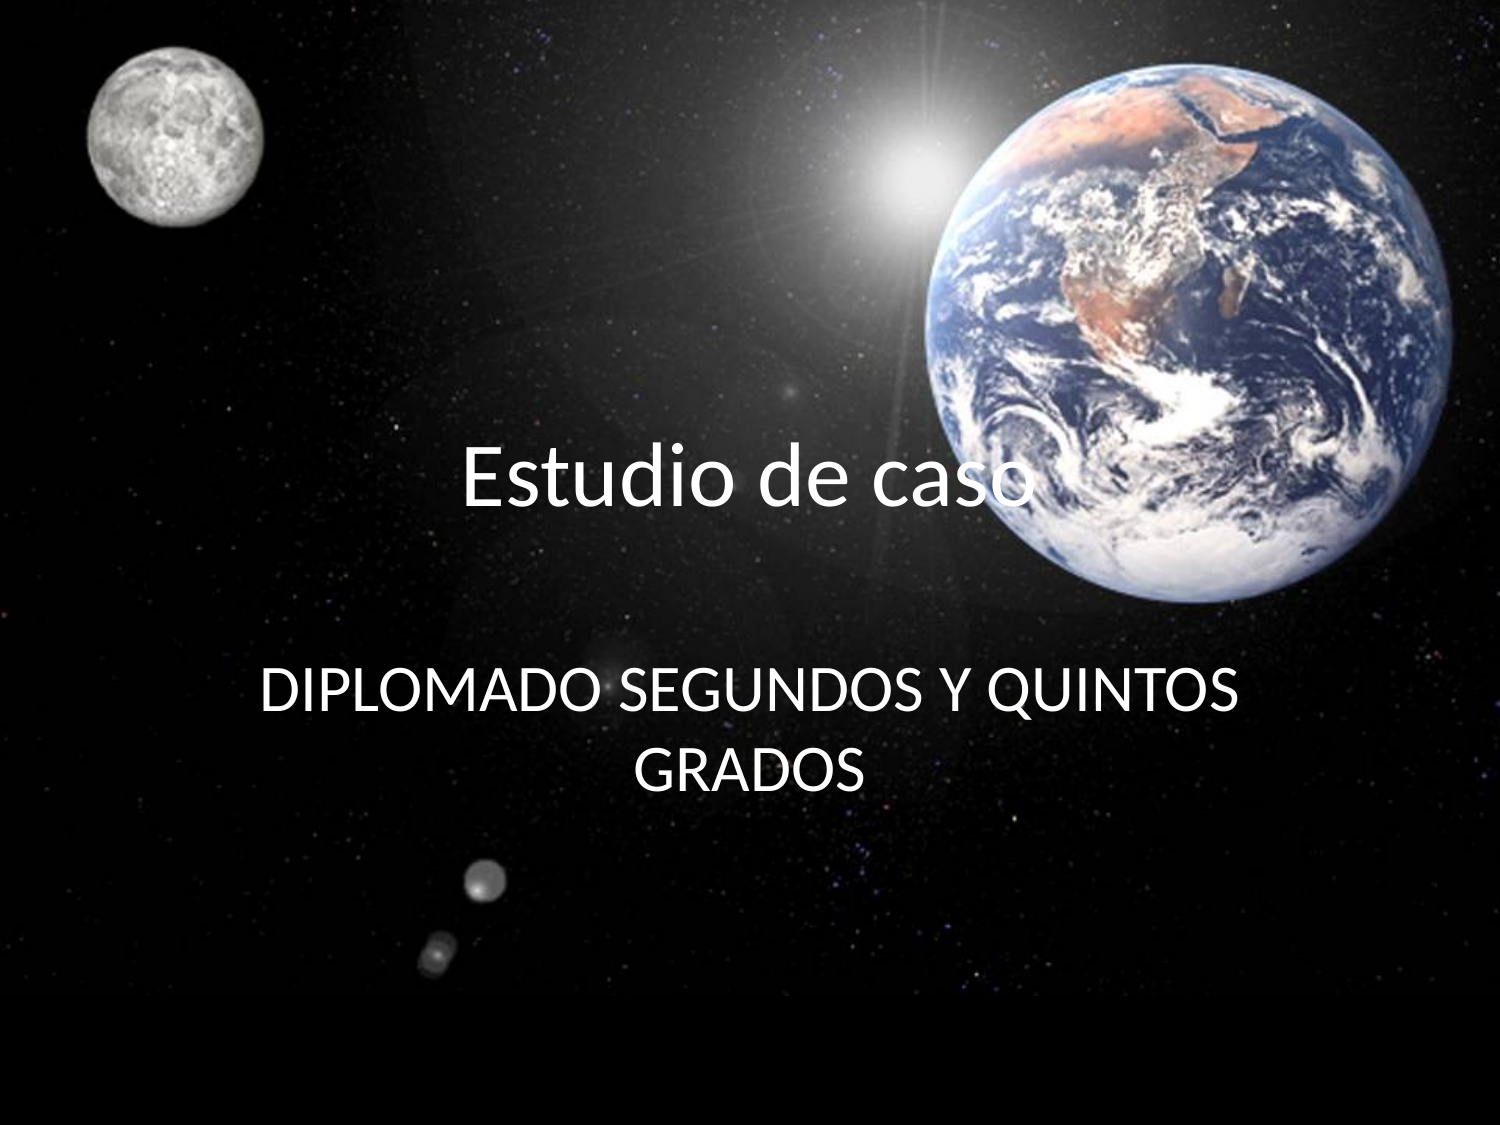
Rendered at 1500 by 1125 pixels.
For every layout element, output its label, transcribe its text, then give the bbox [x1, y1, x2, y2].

picture [0, 0, 1500, 996]
subtitle DIPLOMADO SEGUNDOS Y QUINTOS GRADOS [225, 637, 1275, 925]
title Estudio de caso [112, 349, 1388, 591]
